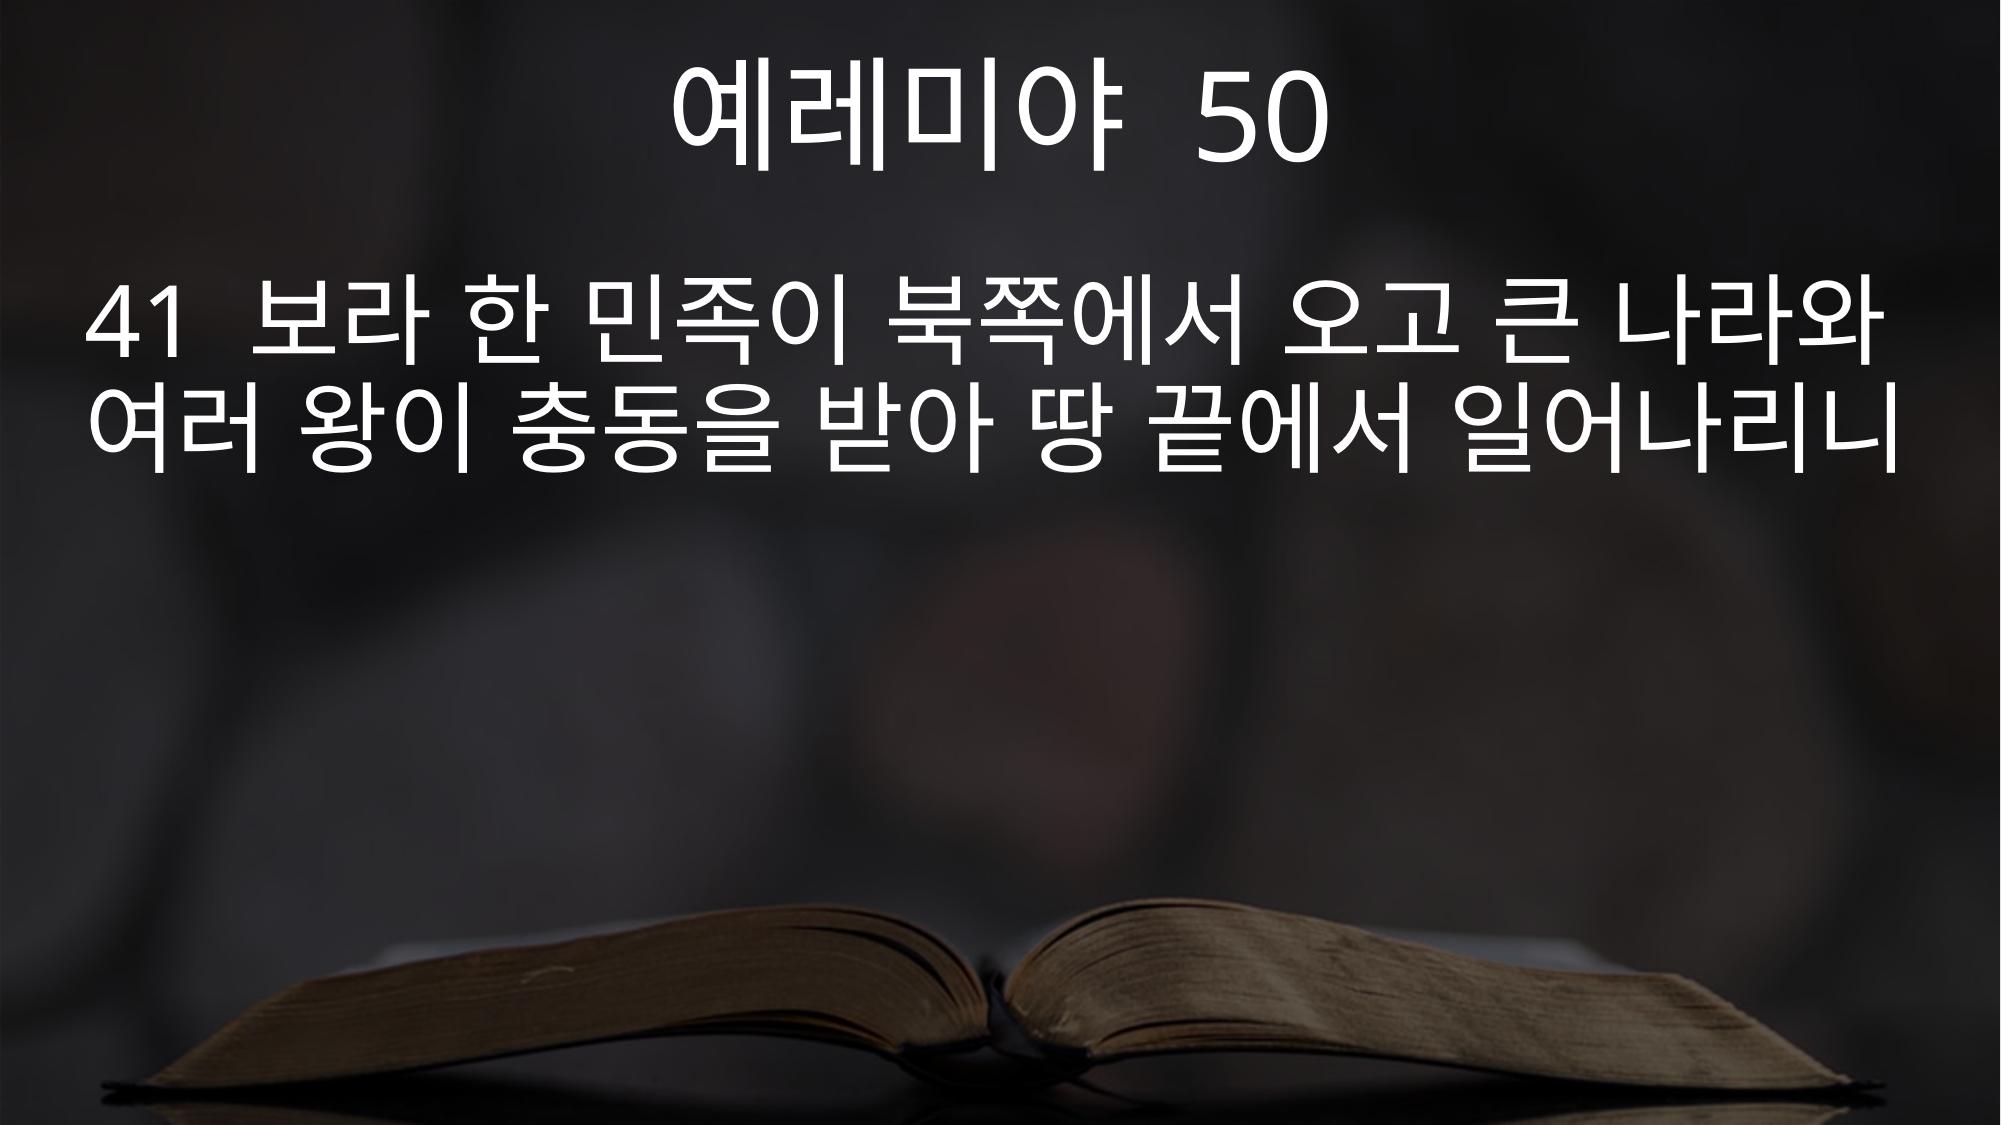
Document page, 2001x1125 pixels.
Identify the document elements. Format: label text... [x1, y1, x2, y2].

picture [0, 0, 2001, 1125]
list 41 보라 한 민족이 북쪽에서 오고 큰 나라와 여러 왕이 충동을 받아 땅 끝에서 일어나리니 [69, 263, 1953, 423]
footer 예레미야 50 [0, 32, 2000, 192]
